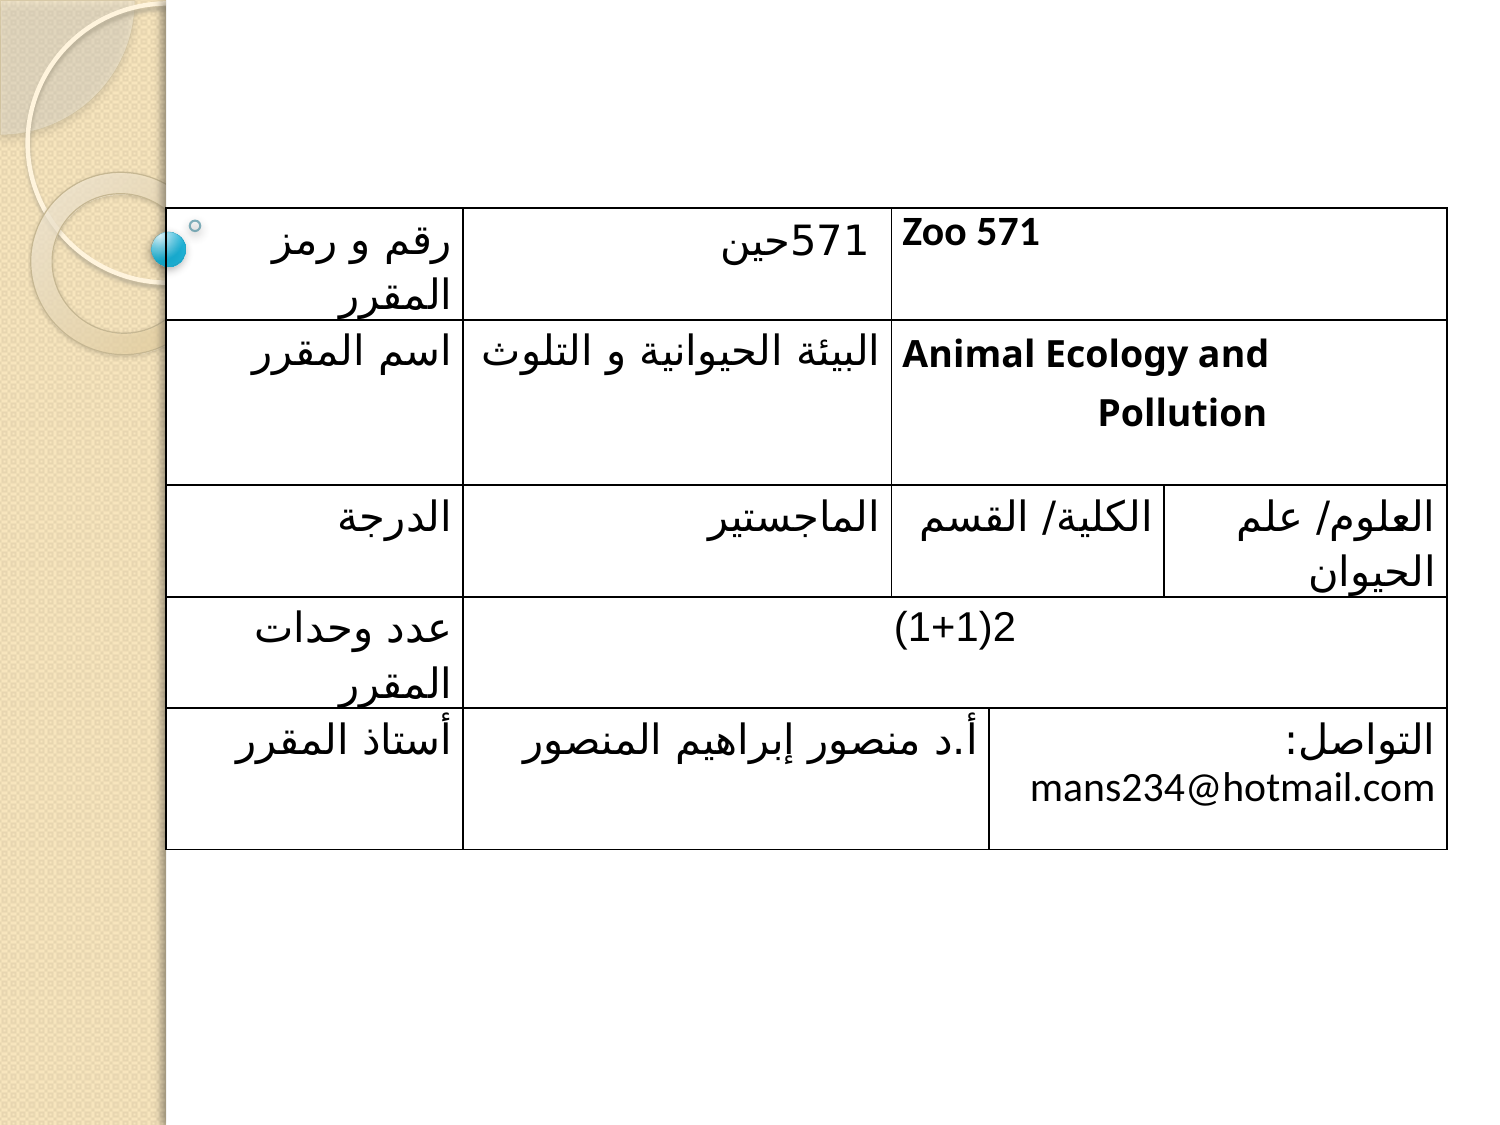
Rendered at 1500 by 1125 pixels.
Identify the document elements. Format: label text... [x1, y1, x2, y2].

table_header 571حين [464, 209, 891, 319]
table_cell الدرجة [167, 486, 462, 596]
table_cell أ.د منصور إبراهيم المنصور [464, 709, 988, 849]
table_cell التواصل: mans234@hotmail.com [990, 709, 1446, 849]
table_cell 2(1+1) [464, 598, 1446, 707]
table_cell Animal Ecology and Pollution [892, 321, 1446, 484]
table_cell اسم المقرر [167, 321, 462, 484]
table_cell العلوم/ علم الحيوان [1165, 486, 1446, 596]
table_cell عدد وحدات المقرر [167, 598, 462, 707]
table_cell الماجستير [464, 486, 891, 596]
table_header رقم و رمز المقرر [167, 209, 462, 319]
table_cell الكلية/ القسم [892, 486, 1163, 596]
table_header Zoo 571 [892, 209, 1446, 319]
table_cell أستاذ المقرر [167, 709, 462, 849]
table_cell البيئة الحيوانية و التلوث [464, 321, 891, 484]
